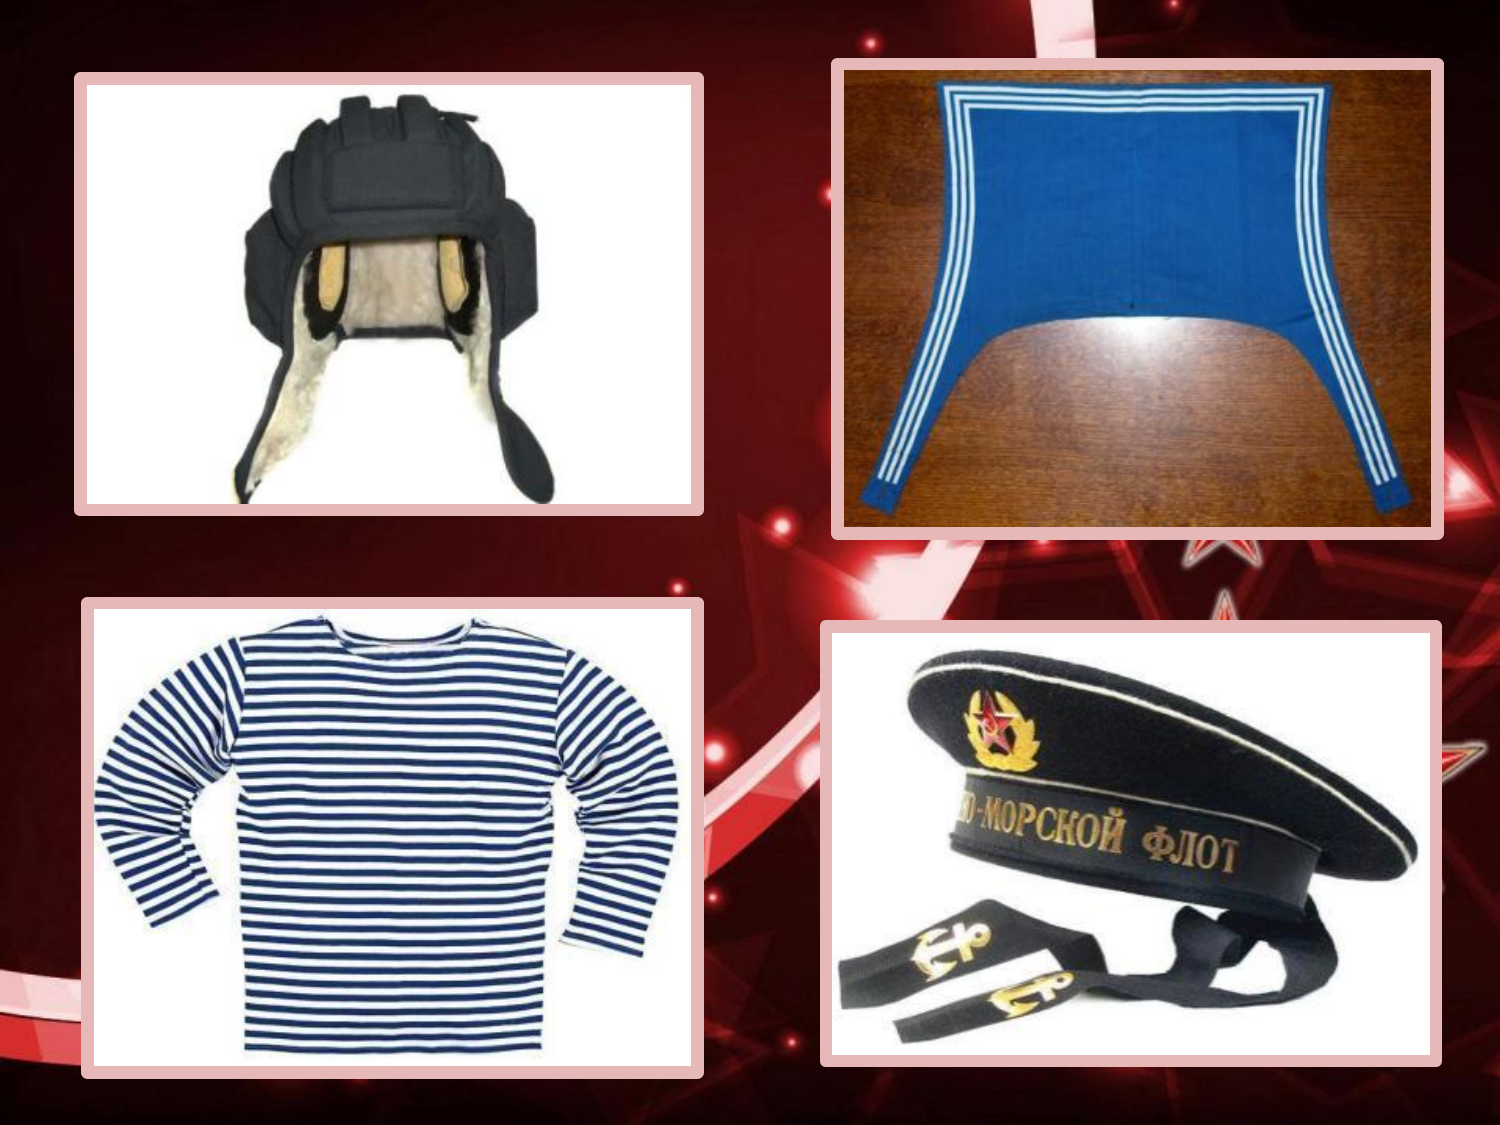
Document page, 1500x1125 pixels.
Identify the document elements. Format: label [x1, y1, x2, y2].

picture [831, 632, 1430, 1055]
picture [86, 84, 692, 505]
picture [93, 609, 692, 1067]
picture [843, 70, 1432, 528]
list [0, 0, 1500, 1125]
